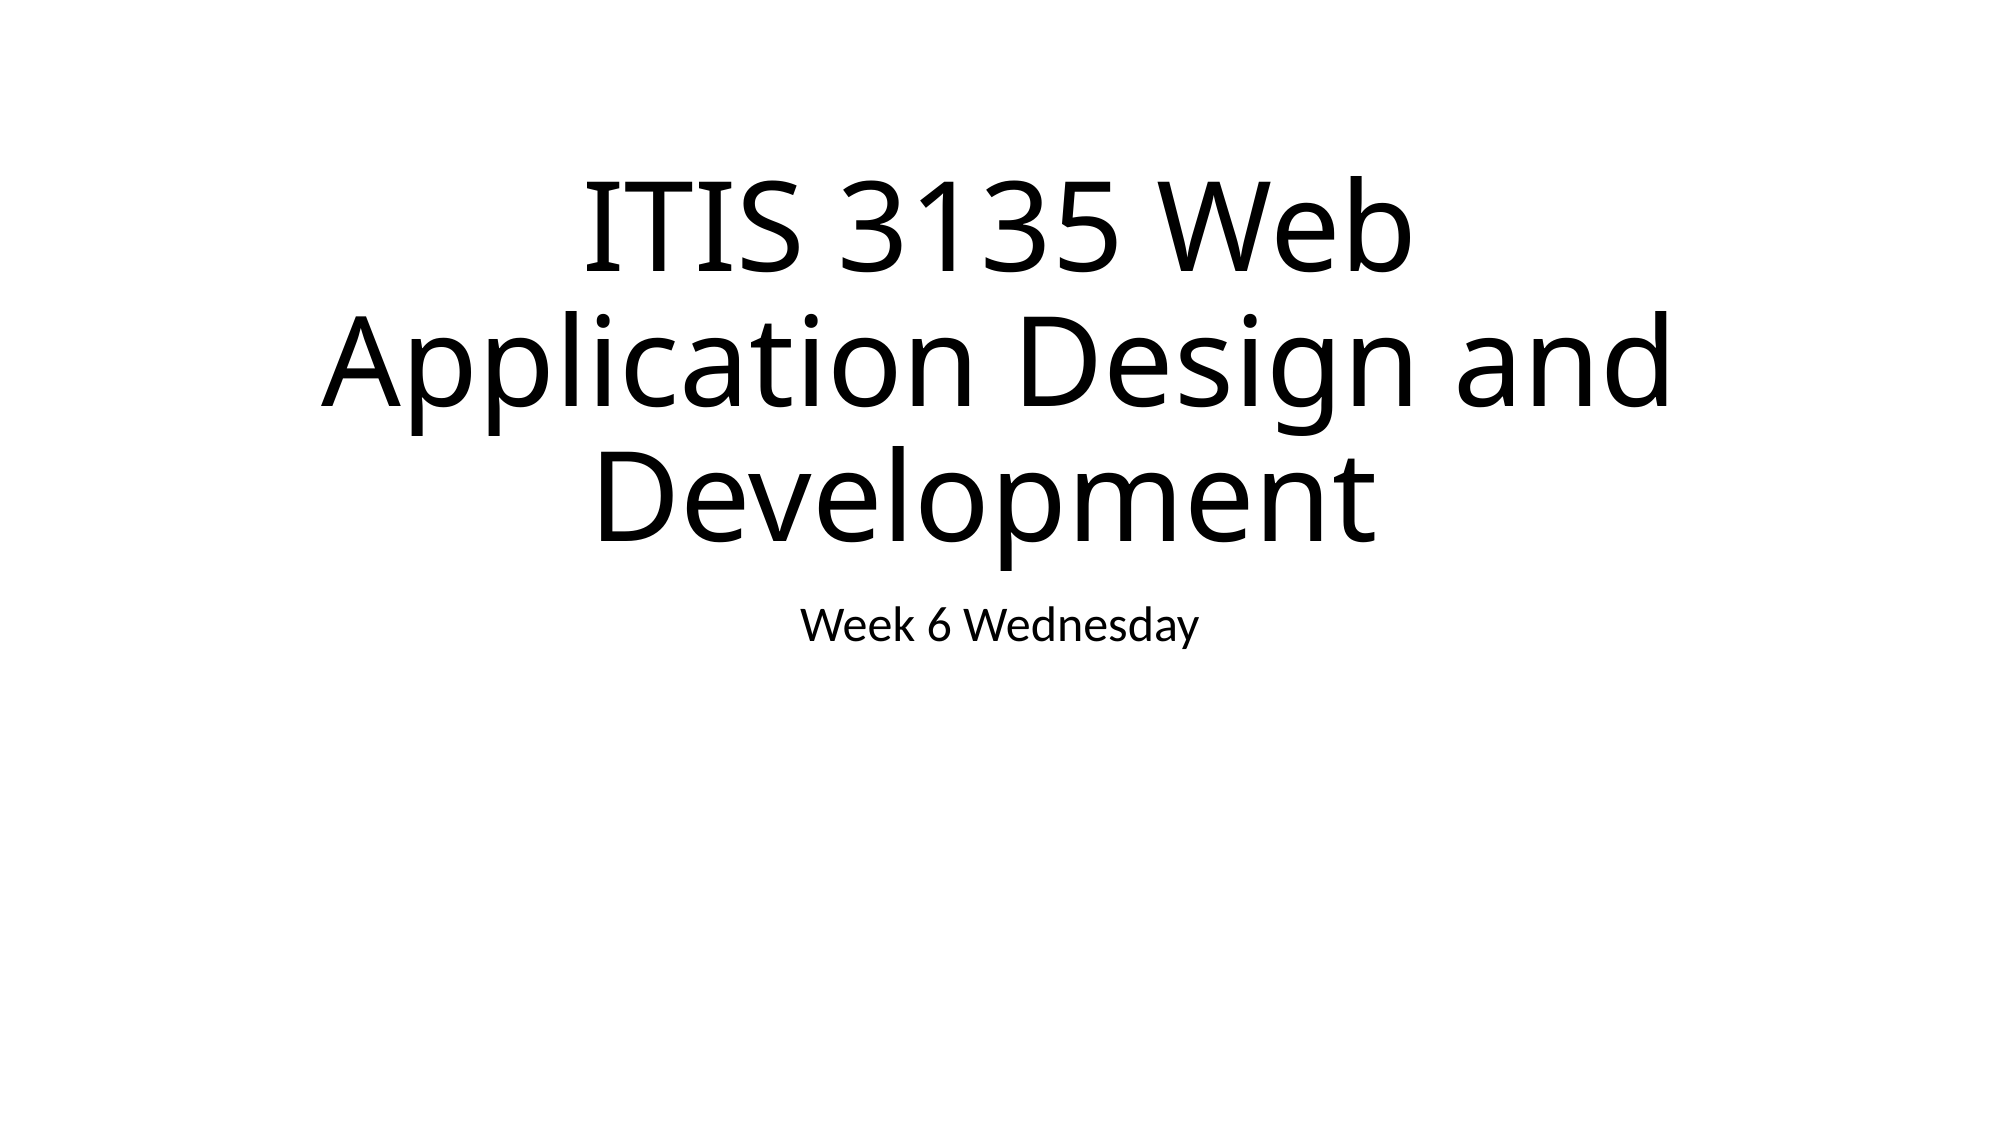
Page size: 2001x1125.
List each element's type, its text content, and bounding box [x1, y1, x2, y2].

title ITIS 3135 Web Application Design and Development [249, 184, 1750, 576]
subtitle Week 6 Wednesday [249, 590, 1750, 863]
